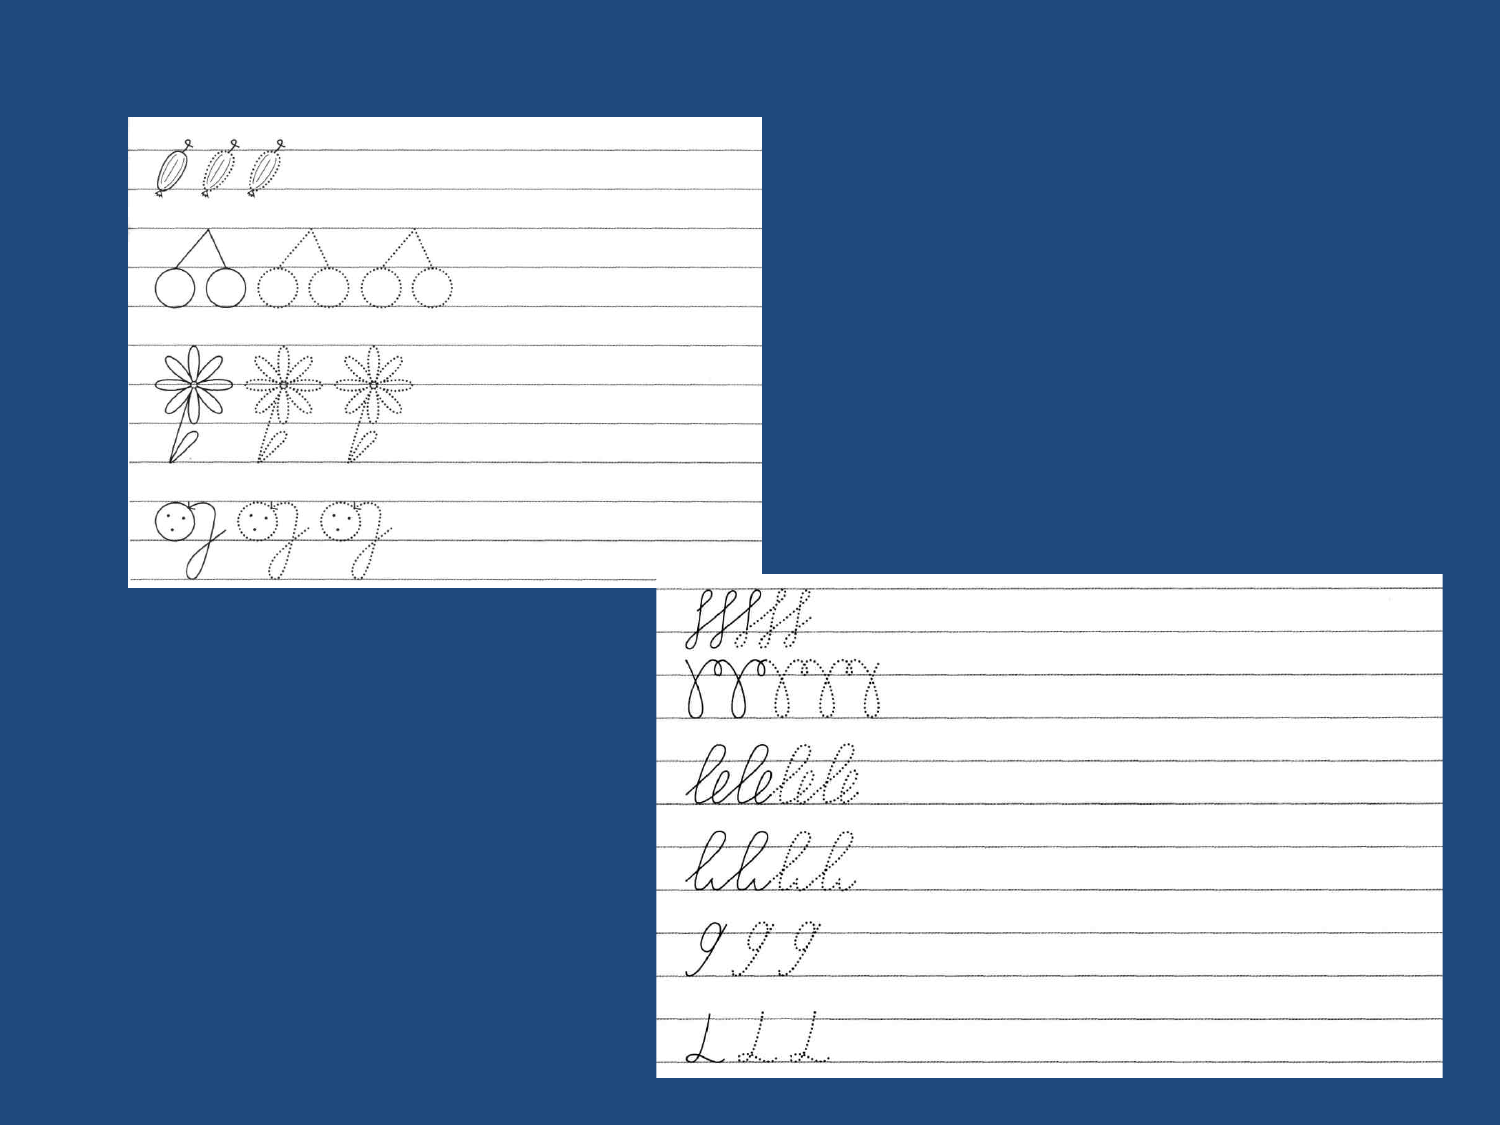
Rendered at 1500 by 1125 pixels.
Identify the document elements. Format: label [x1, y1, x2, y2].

list [128, 116, 762, 588]
picture [656, 573, 1443, 1079]
